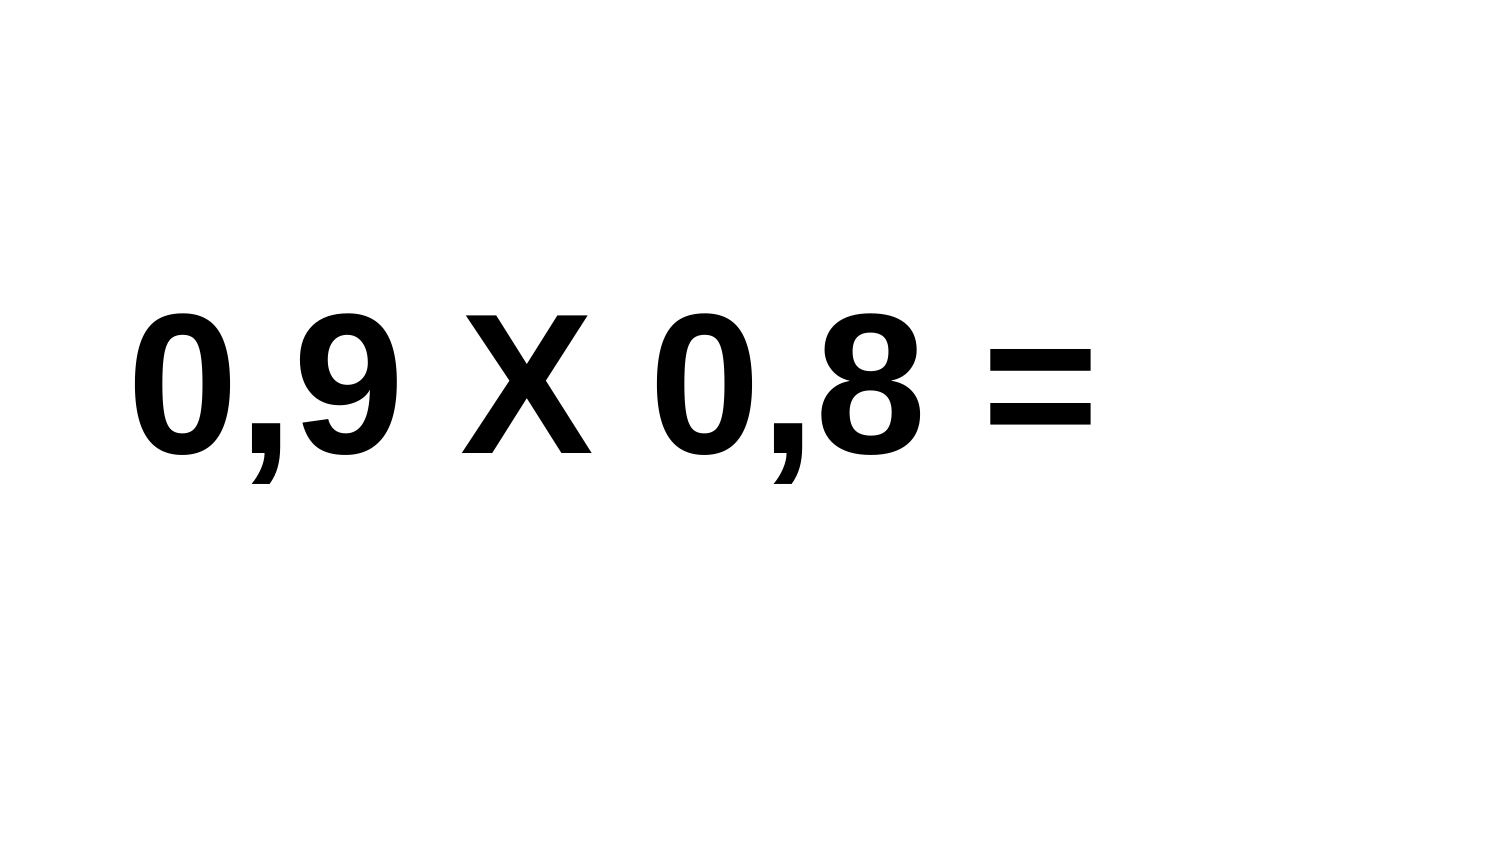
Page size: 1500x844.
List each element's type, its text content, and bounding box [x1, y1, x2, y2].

text_box 0,9 X 0,8 = [112, 318, 1388, 509]
